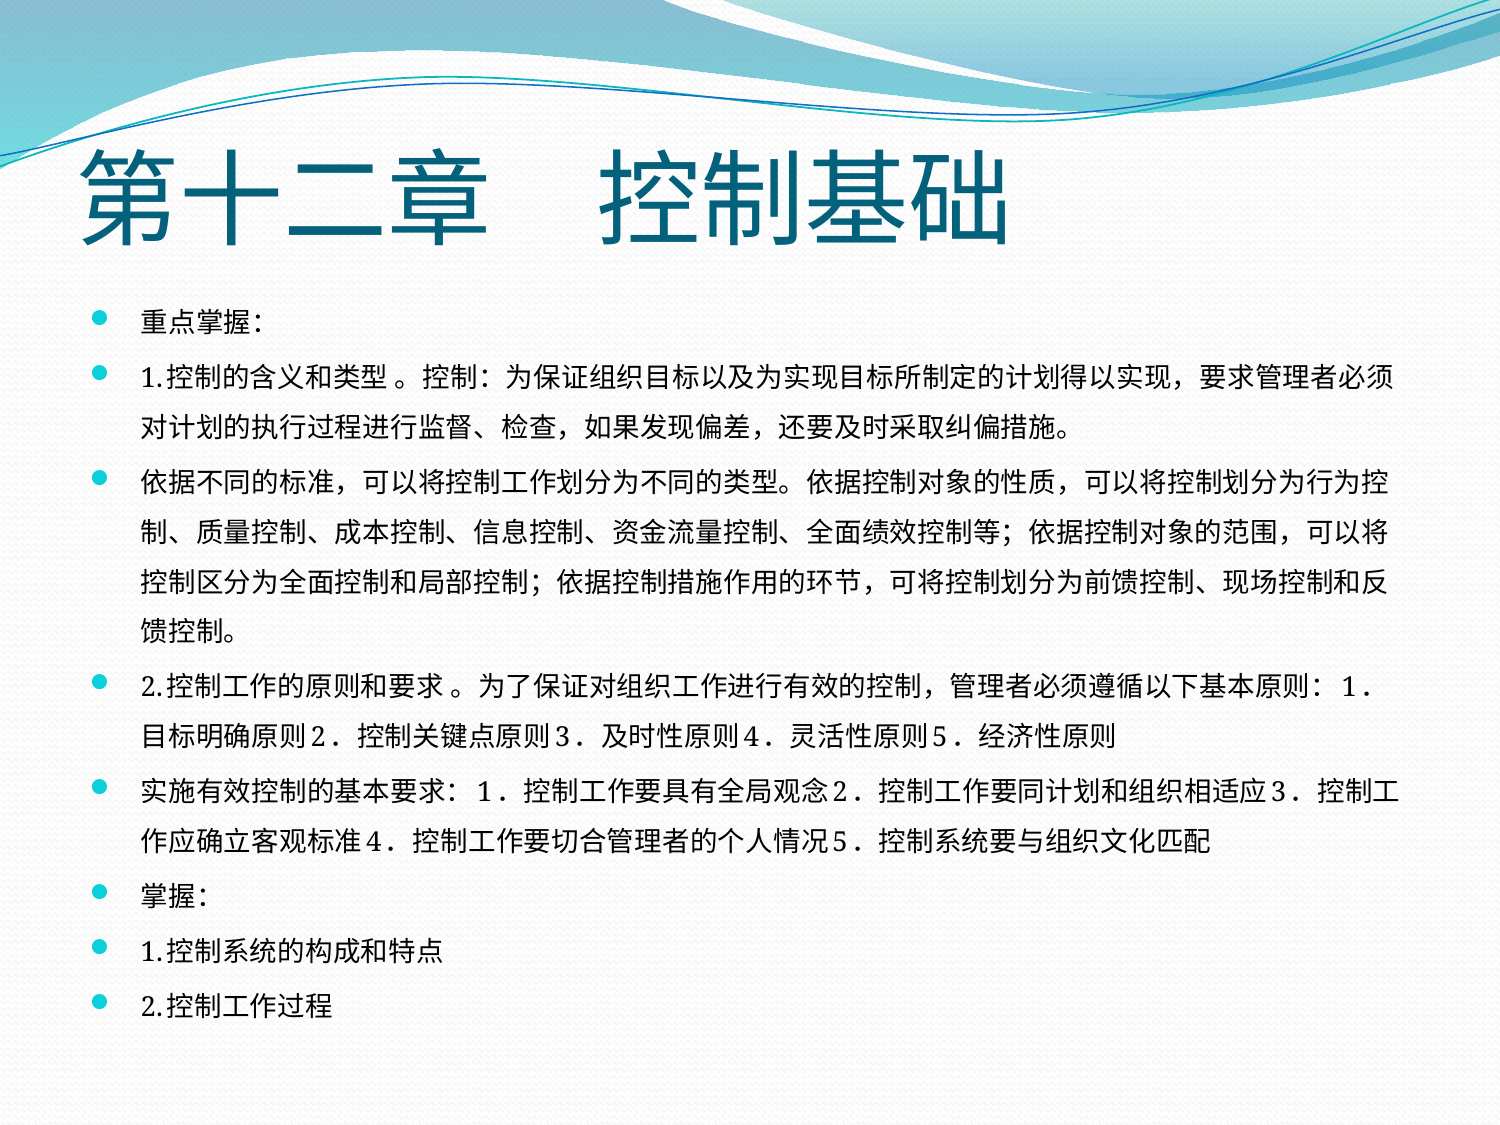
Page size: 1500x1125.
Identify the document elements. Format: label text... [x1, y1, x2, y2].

list 重点掌握： 1.控制的含义和类型 。控制：为保证组织目标以及为实现目标所制定的计划得以实现，要求管理者必须对计划的执行过程进行监督、检查，如果发现偏差，还要及时采取纠偏措施。 依据不同的标准，可以将控制工作划分为不同的类型。依据控制对象的性质，可以将控制划分为行为控制、质量控制、成本控制、信息控制、资金流量控制、全面绩效控制等；依据控制对象的范围，可以将控制区分为全面控制和局部控制；依据控制措施作用的环节，可将控制划分为前馈控制、现场控制和反馈控制。 2.控制工作的原则和要求 。为了保证对组织工作进行有效的控制，管理者必须遵循以下基本原则：1．目标明确原则2．控制关键点原则3．及时性原则4．灵活性原则5．经济性原则 实施有效控制的基本要求：1．控制工作要具有全局观念2．控制工作要同计划和组织相适应3．控制工作应确立客观标准4．控制工作要切合管理者的个人情况5．控制系统要与组织文化匹配 掌握： 1.控制系统的构成和特点 2.控制工作过程 [75, 281, 1425, 1038]
title 第十二章 控制基础 [75, 70, 1425, 258]
